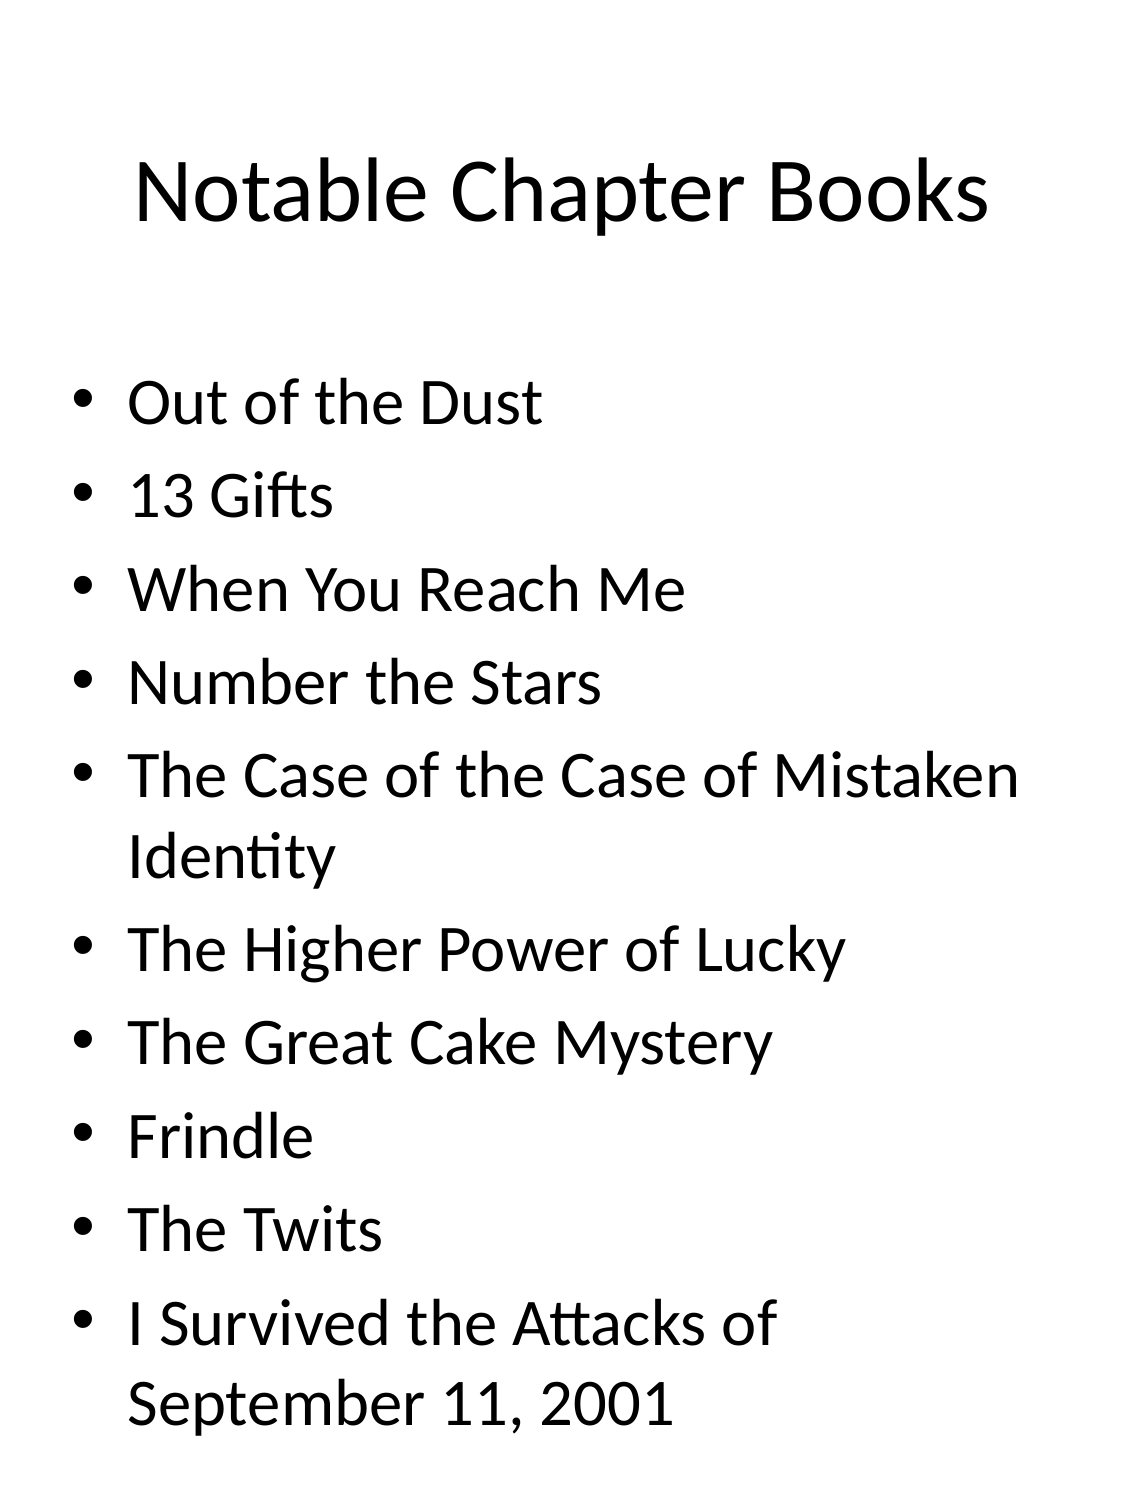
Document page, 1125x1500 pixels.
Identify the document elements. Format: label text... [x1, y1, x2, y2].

list Out of the Dust 13 Gifts When You Reach Me Number the Stars The Case of the Case of Mistaken Identity The Higher Power of Lucky The Great Cake Mystery Frindle The Twits I Survived the Attacks of September 11, 2001 [56, 350, 1069, 1475]
title Notable Chapter Books [56, 60, 1069, 310]
